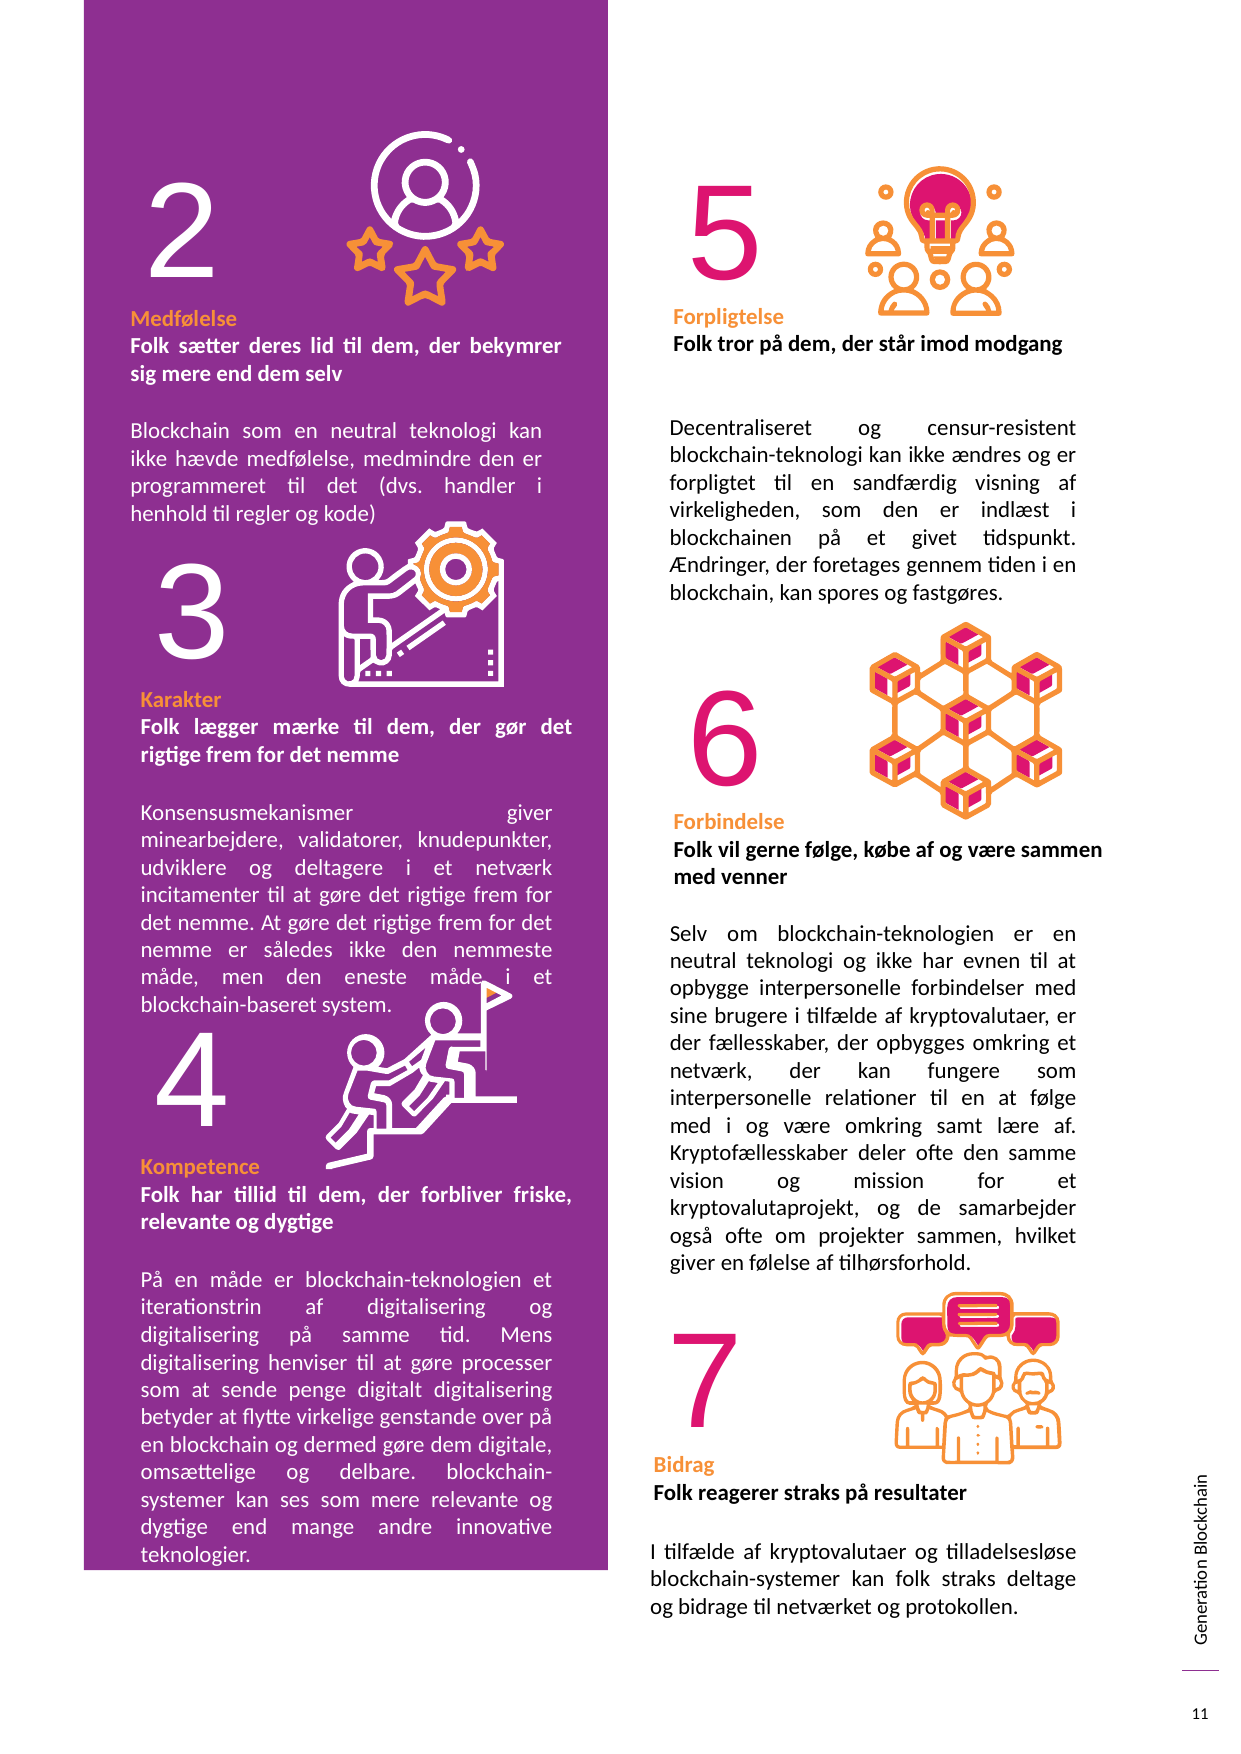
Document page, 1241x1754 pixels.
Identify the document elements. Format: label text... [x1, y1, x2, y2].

text_box Medfølelse Folk sætter deres lid til dem, der bekymrer sig mere end dem selv [115, 295, 578, 399]
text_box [338, 521, 505, 687]
text_box Selv om blockchain-teknologien er en neutral teknologi og ikke har evnen til at opbygge interpersonelle forbindelser med sine brugere i tilfælde af kryptovalutaer, er der fællesskaber, der opbygges omkring et netværk, der kan fungere som interpersonelle relationer til en at følge med i og være omkring samt lære af. Kryptofællesskaber deler ofte den samme vision og mission for et kryptovalutaprojekt, og de samarbejder også ofte om projekter sammen, hvilket giver en følelse af tilhørsforhold. [655, 910, 1092, 1226]
text_box 7 [653, 1285, 761, 1463]
text_box Forbindelse Folk vil gerne følge, købe af og være sammen med venner [658, 799, 1121, 903]
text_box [865, 166, 1015, 316]
text_box Karakter Folk lægger mærke til dem, der gør det rigtige frem for det nemme [125, 677, 588, 781]
text_box I tilfælde af kryptovalutaer og tilladelsesløse blockchain-systemer kan folk straks deltage og bidrage til netværket og protokollen. [635, 1529, 1092, 1656]
slide_number 11 [1169, 1674, 1231, 1751]
text_box 3 [140, 516, 248, 694]
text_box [869, 621, 1063, 820]
text_box Decentraliseret og censur-resistent blockchain-teknologi kan ikke ændres og er forpligtet til en sandfærdig visning af virkeligheden, som den er indlæst i blockchainen på et givet tidspunkt. Ændringer, der foretages gennem tiden i en blockchain, kan spores og fastgøres. [654, 405, 1092, 560]
text_box 6 [673, 642, 781, 820]
text_box 5 [672, 136, 781, 314]
text_box Kompetence Folk har tillid til dem, der forbliver friske, relevante og dygtige [125, 1144, 588, 1248]
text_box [346, 131, 505, 306]
text_box Forpligtelse Folk tror på dem, der står imod modgang [658, 293, 1121, 397]
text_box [325, 980, 517, 1170]
text_box Konsensusmekanismer giver minearbejdere, validatorer, knudepunkter, udviklere og deltagere i et netværk incitamenter til at gøre det rigtige frem for det nemme. At gøre det rigtige frem for det nemme er således ikke den nemmeste måde, men den eneste måde i et blockchain-baseret system. [125, 789, 568, 893]
text_box Bidrag Folk reagerer straks på resultater [639, 1442, 1101, 1546]
text_box Blockchain som en neutral teknologi kan ikke hævde medfølelse, medmindre den er programmeret til det (dvs. handler i henhold til regler og kode) [115, 408, 558, 512]
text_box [894, 1291, 1062, 1465]
text_box 2 [129, 134, 238, 313]
text_box 4 [140, 983, 248, 1161]
text_box På en måde er blockchain-teknologien et iterationstrin af digitalisering og digitalisering på samme tid. Mens digitalisering henviser til at gøre processer som at sende penge digitalt digitalisering betyder at flytte virkelige genstande over på en blockchain og dermed gøre dem digitale, omsættelige og delbare. blockchain-systemer kan ses som mere relevante og dygtige end mange andre innovative teknologier. [125, 1257, 568, 1361]
